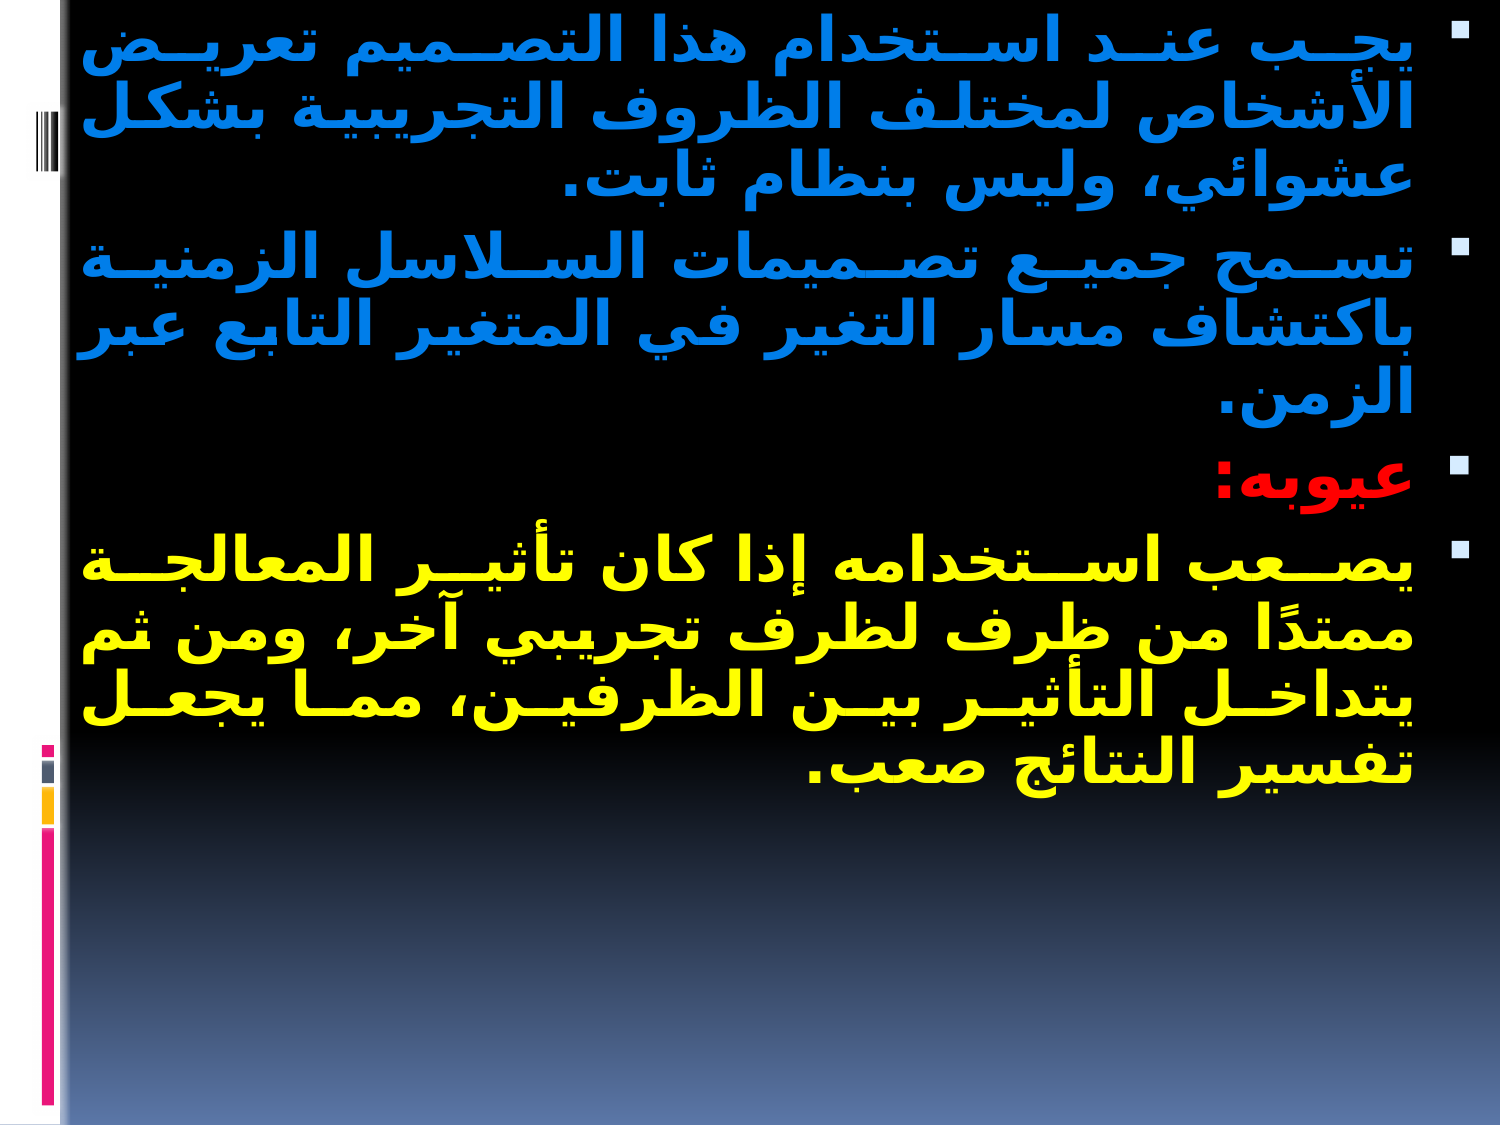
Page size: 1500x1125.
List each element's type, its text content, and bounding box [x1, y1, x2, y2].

list يجب عند استخدام هذا التصميم تعريض الأشخاص لمختلف الظروف التجريبية بشكل عشوائي، وليس بنظام ثابت. تسمح جميع تصميمات السلاسل الزمنية باكتشاف مسار التغير في المتغير التابع عبر الزمن. عيوبه: يصعب استخدامه إذا كان تأثير المعالجة ممتدًا من ظرف لظرف تجريبي آخر، ومن ثم يتداخل التأثير بين الظرفين، مما يجعل تفسير النتائج صعب. [64, 0, 1500, 1125]
